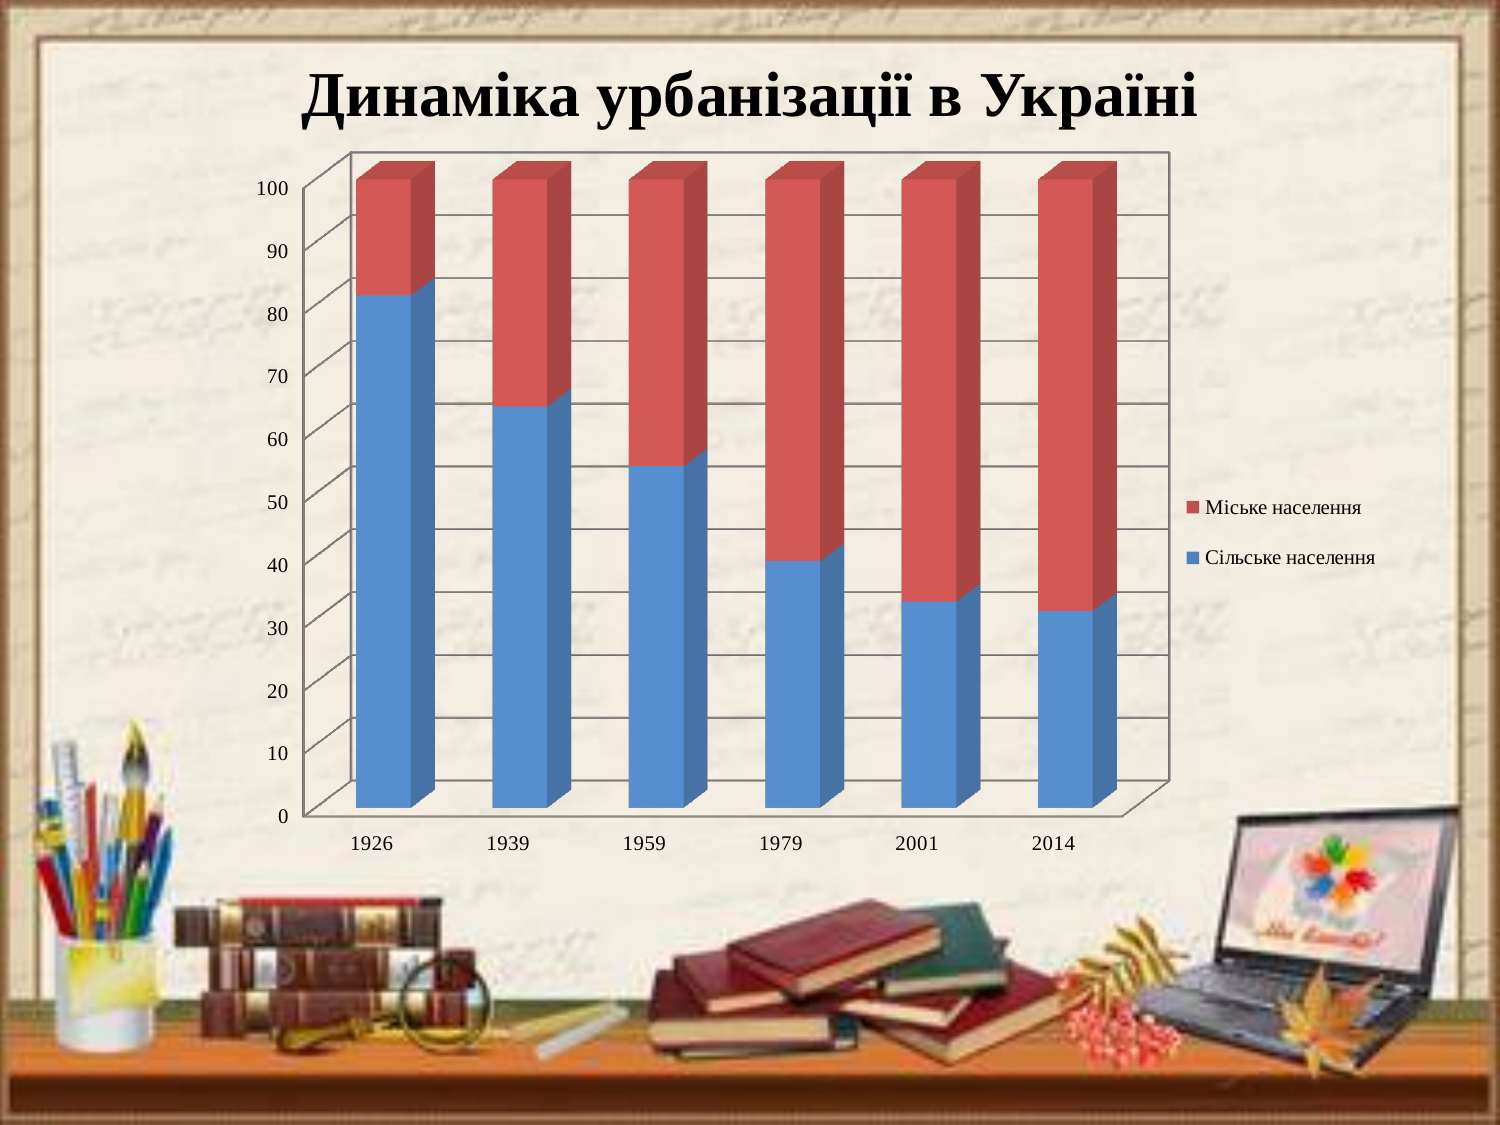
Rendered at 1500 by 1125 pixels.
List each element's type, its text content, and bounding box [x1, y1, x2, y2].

picture [0, 0, 1500, 1125]
title Динаміка урбанізації в Україні [75, 45, 1425, 138]
chart [229, 136, 1412, 870]
